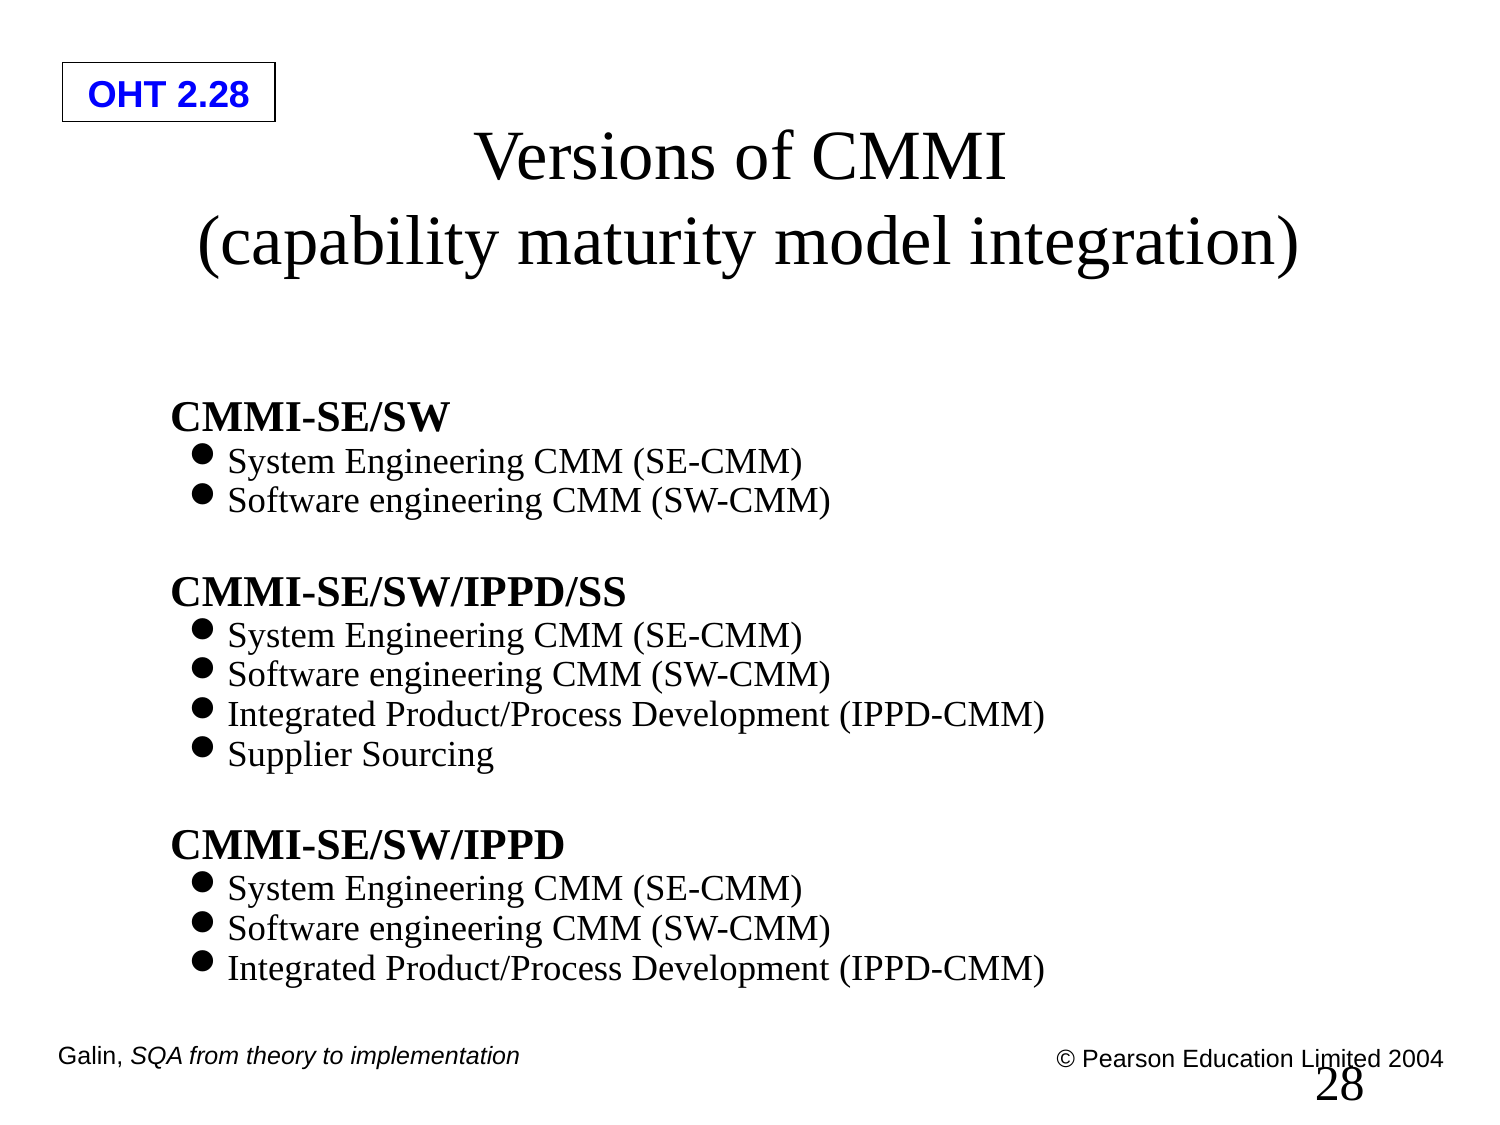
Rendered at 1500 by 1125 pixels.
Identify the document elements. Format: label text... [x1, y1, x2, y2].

list CMMI-SE/SW System Engineering CMM (SE-CMM) Software engineering CMM (SW-CMM) CMMI-SE/SW/IPPD/SS System Engineering CMM (SE-CMM) Software engineering CMM (SW-CMM) Integrated Product/Process Development (IPPD-CMM) Supplier Sourcing CMMI-SE/SW/IPPD System Engineering CMM (SE-CMM) Software engineering CMM (SW-CMM) Integrated Product/Process Development (IPPD-CMM) [112, 324, 1388, 1001]
slide_number 28 [1299, 1042, 1425, 1103]
title Versions of CMMI (capability maturity model integration) [112, 99, 1388, 288]
